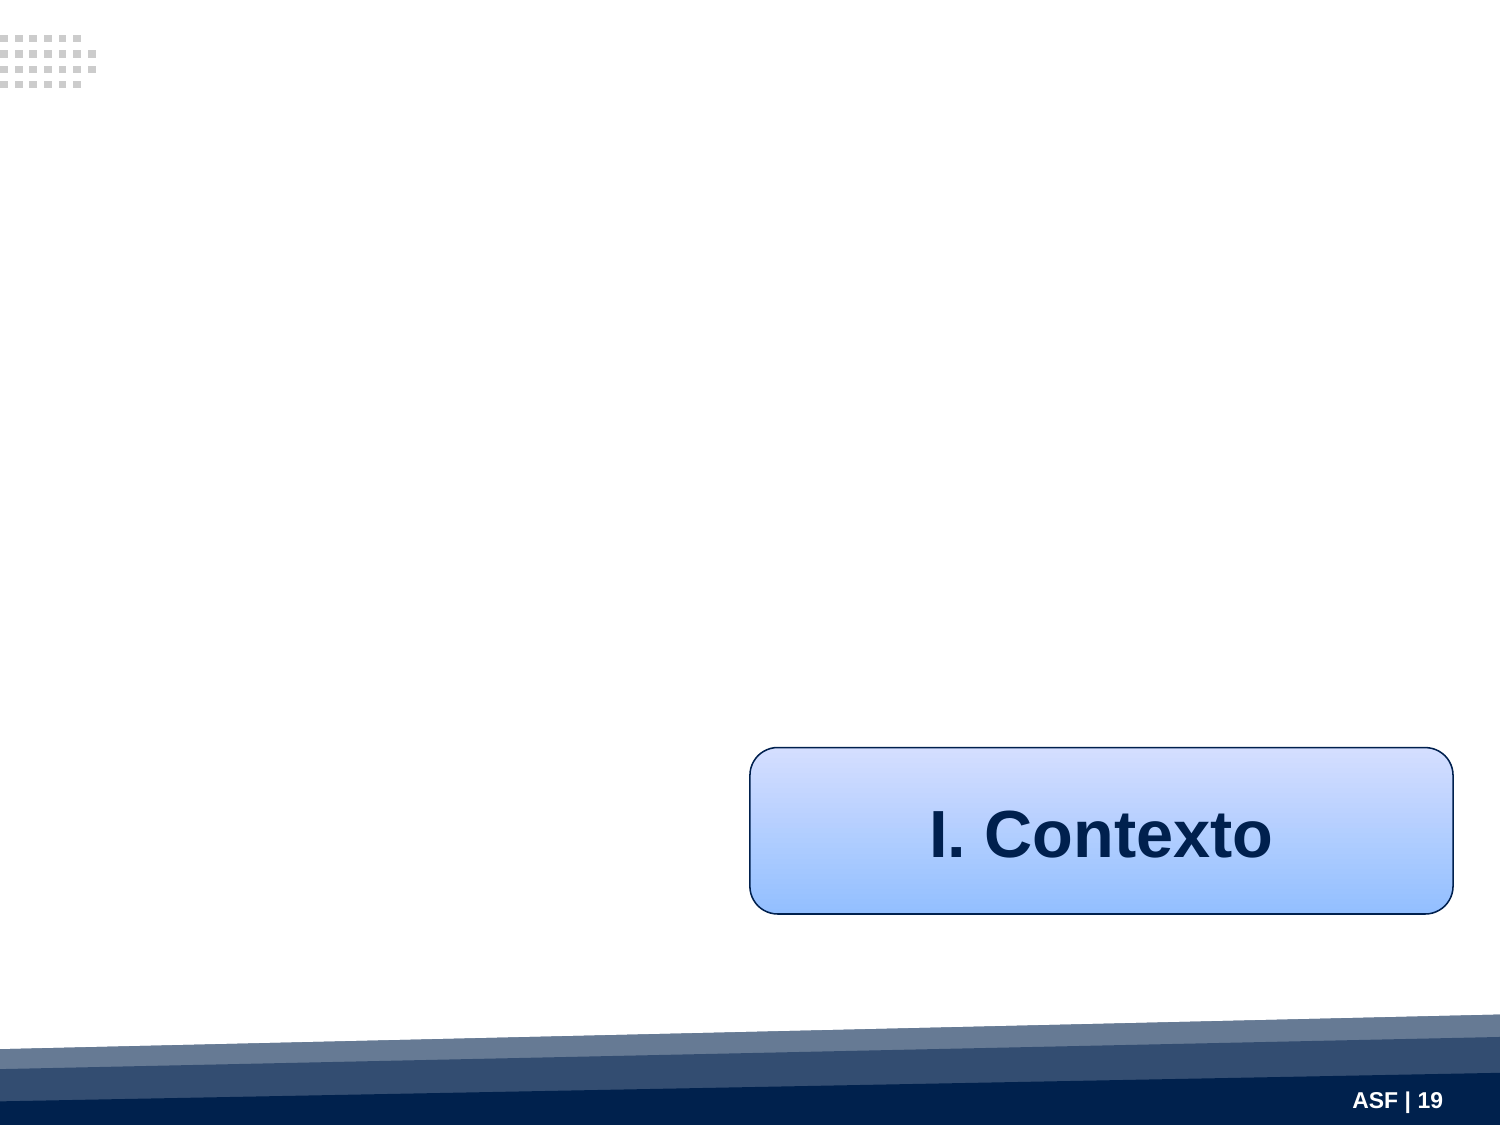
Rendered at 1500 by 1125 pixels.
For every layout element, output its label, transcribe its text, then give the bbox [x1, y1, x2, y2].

slide_number ASF | 19 [1337, 1078, 1489, 1125]
text_box I. Contexto [749, 747, 1454, 914]
